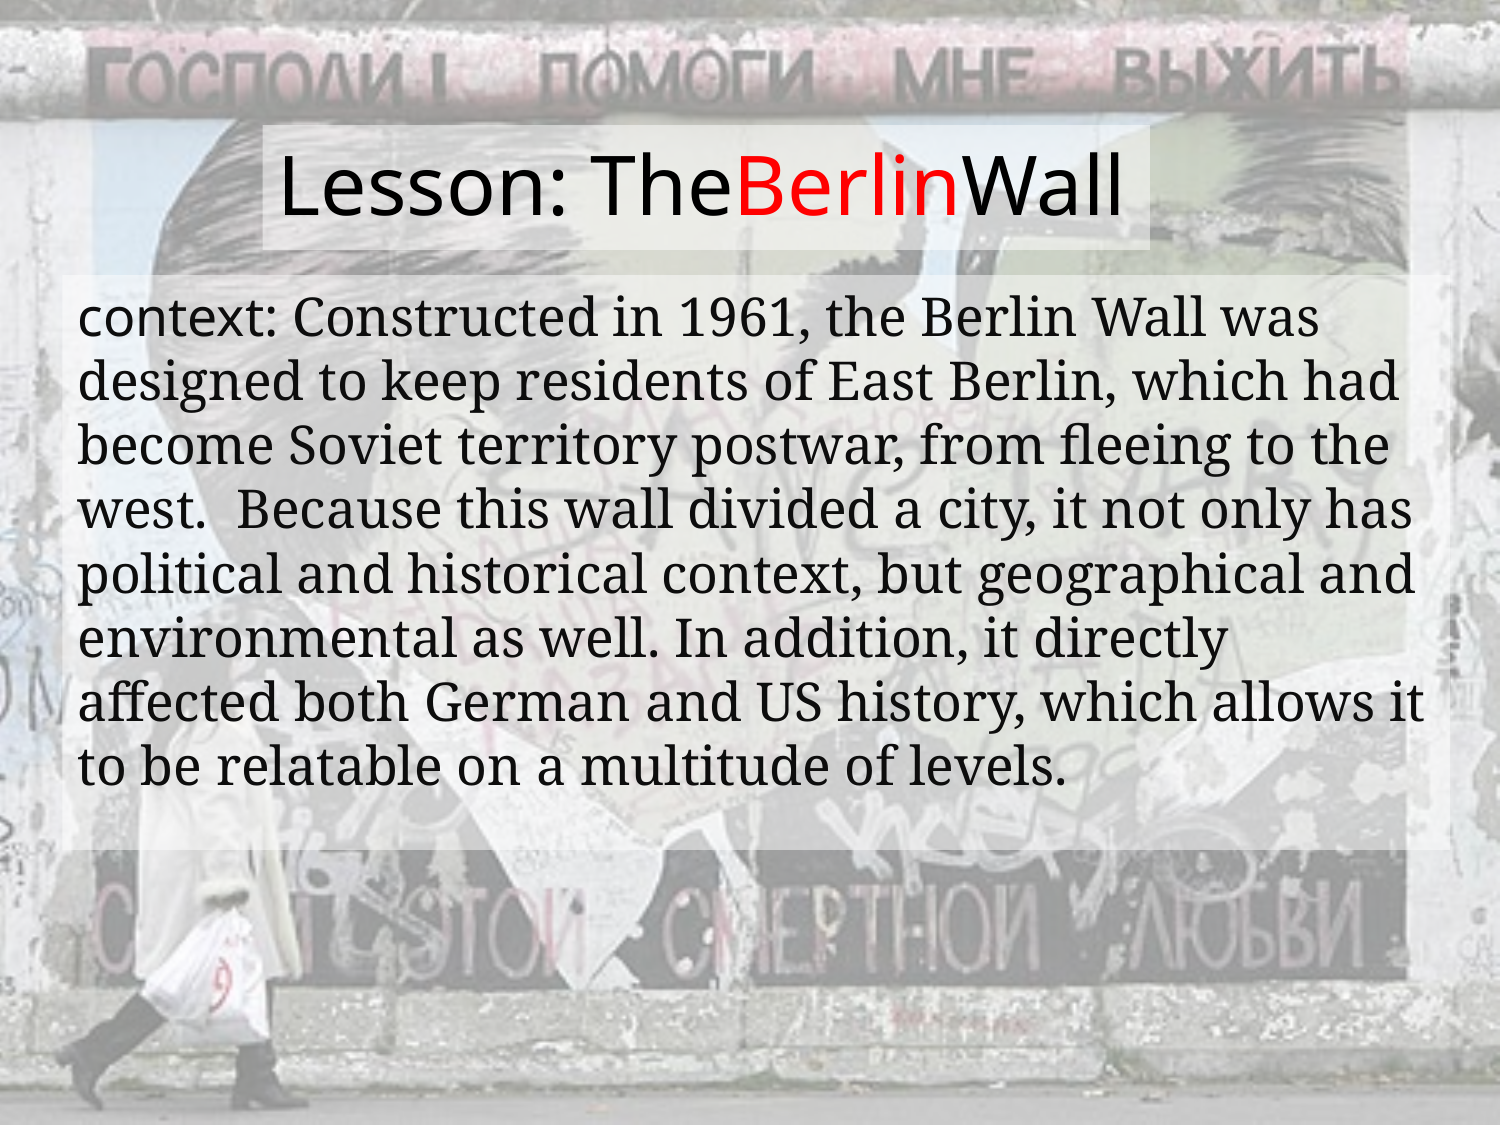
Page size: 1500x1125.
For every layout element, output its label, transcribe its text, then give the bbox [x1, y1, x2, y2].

title Lesson: TheBerlinWall [262, 125, 1150, 250]
list context: Constructed in 1961, the Berlin Wall was designed to keep residents of East Berlin, which had become Soviet territory postwar, from fleeing to the west. Because this wall divided a city, it not only has political and historical context, but geographical and environmental as well. In addition, it directly affected both German and US history, which allows it to be relatable on a multitude of levels. [62, 275, 1450, 850]
